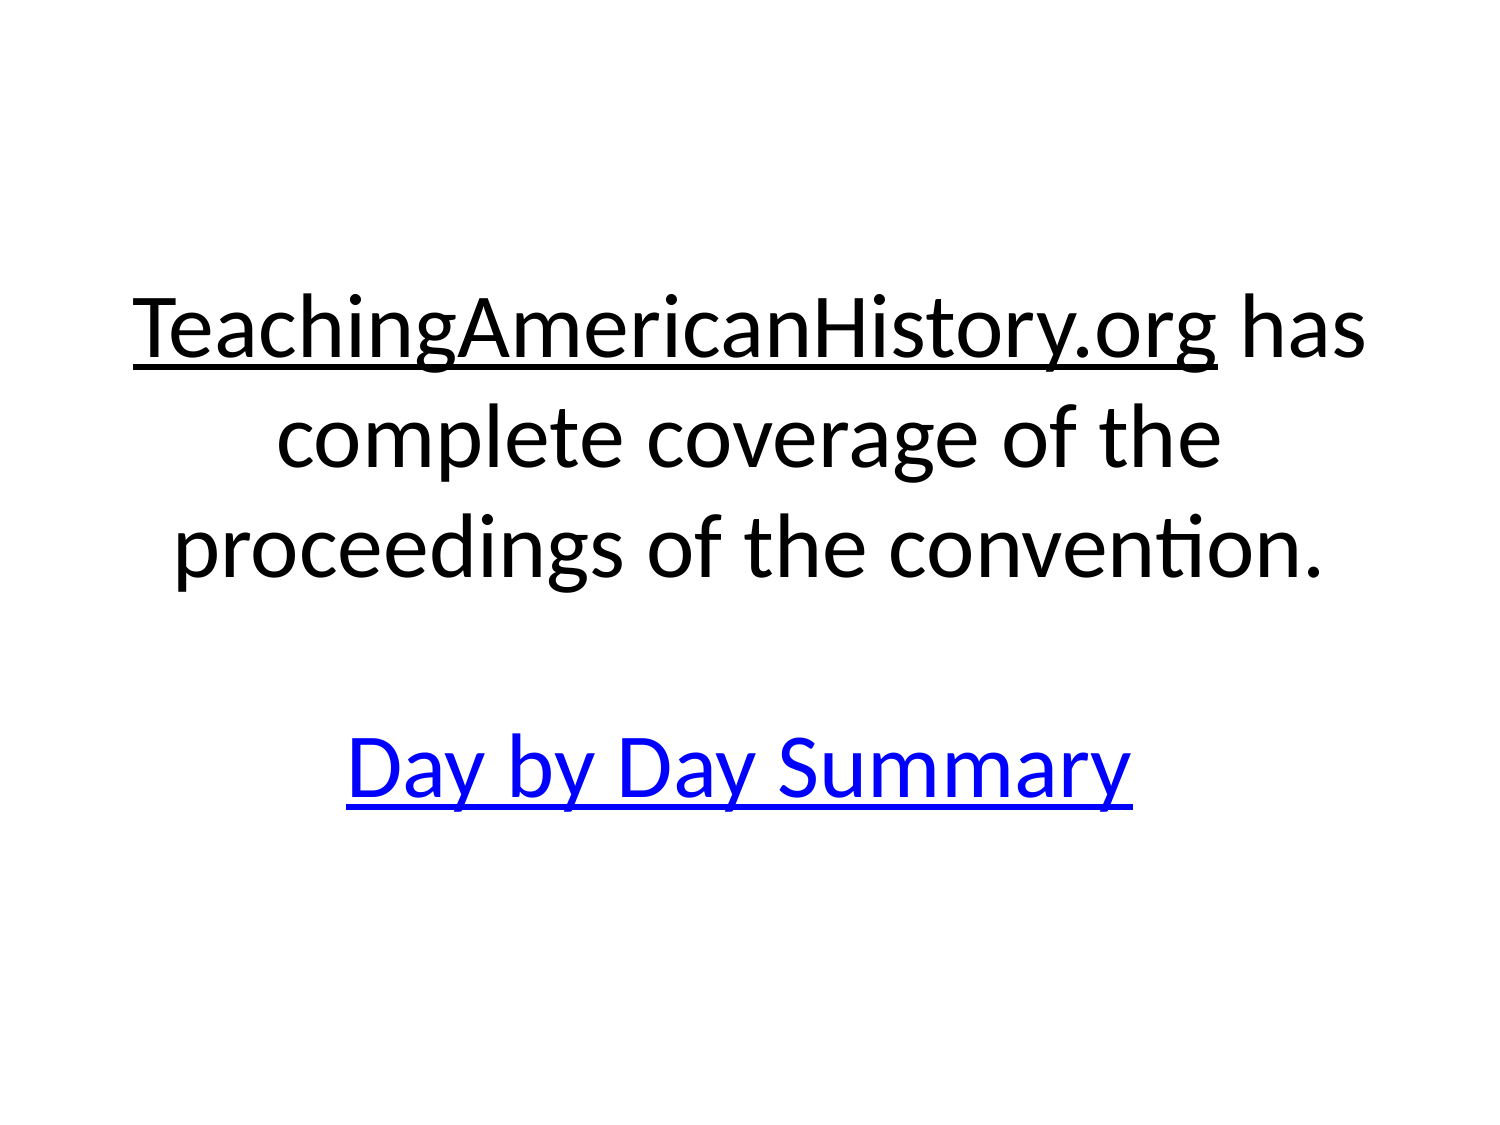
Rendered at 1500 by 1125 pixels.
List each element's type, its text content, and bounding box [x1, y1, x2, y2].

title TeachingAmericanHistory.org has complete coverage of the proceedings of the convention. Day by Day Summary [75, 45, 1425, 1038]
